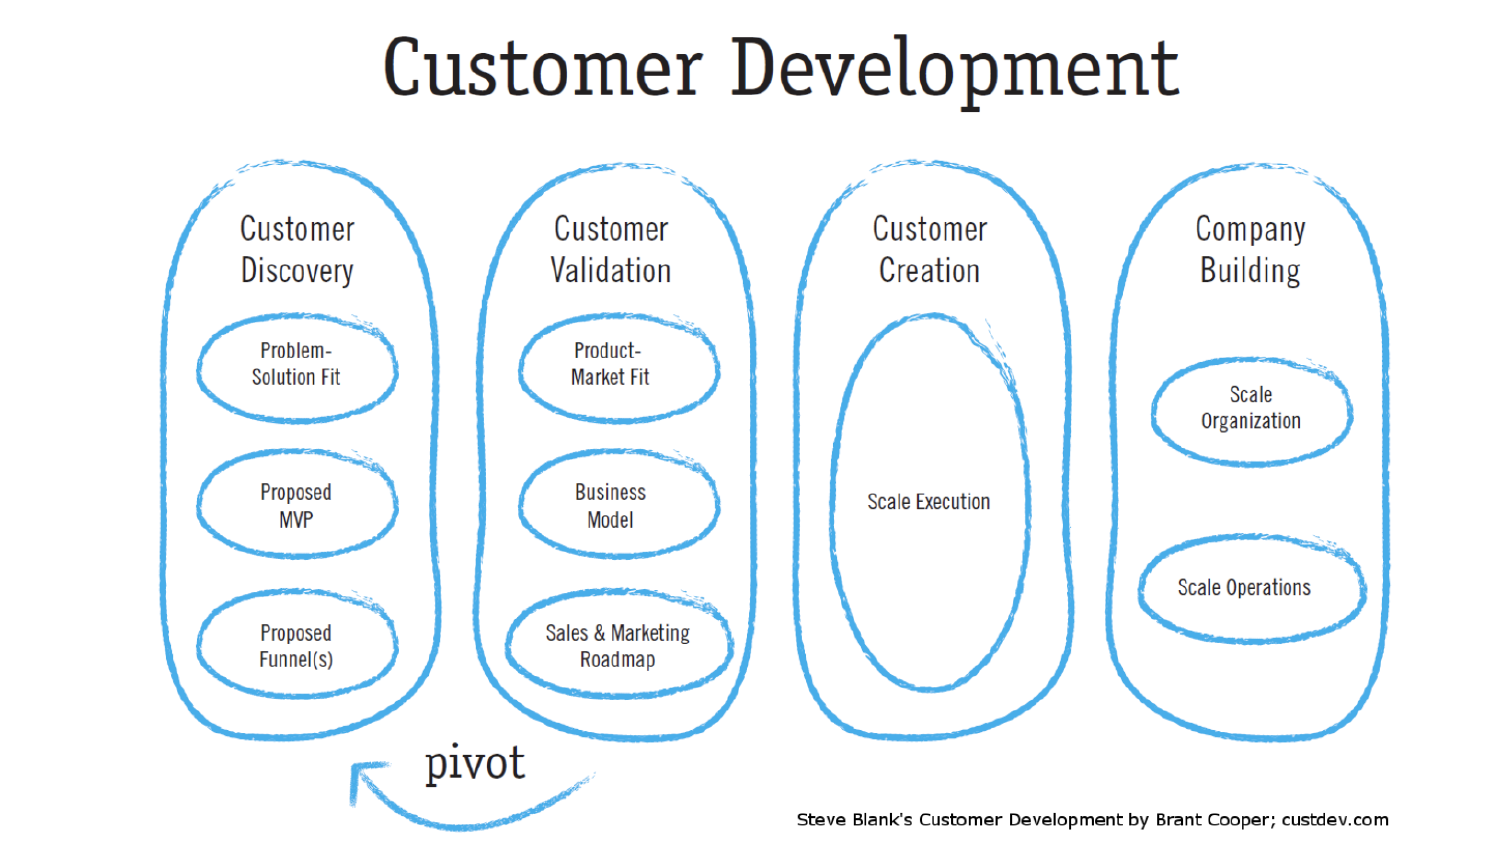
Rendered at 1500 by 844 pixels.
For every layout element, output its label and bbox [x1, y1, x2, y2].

picture [96, 14, 1438, 844]
